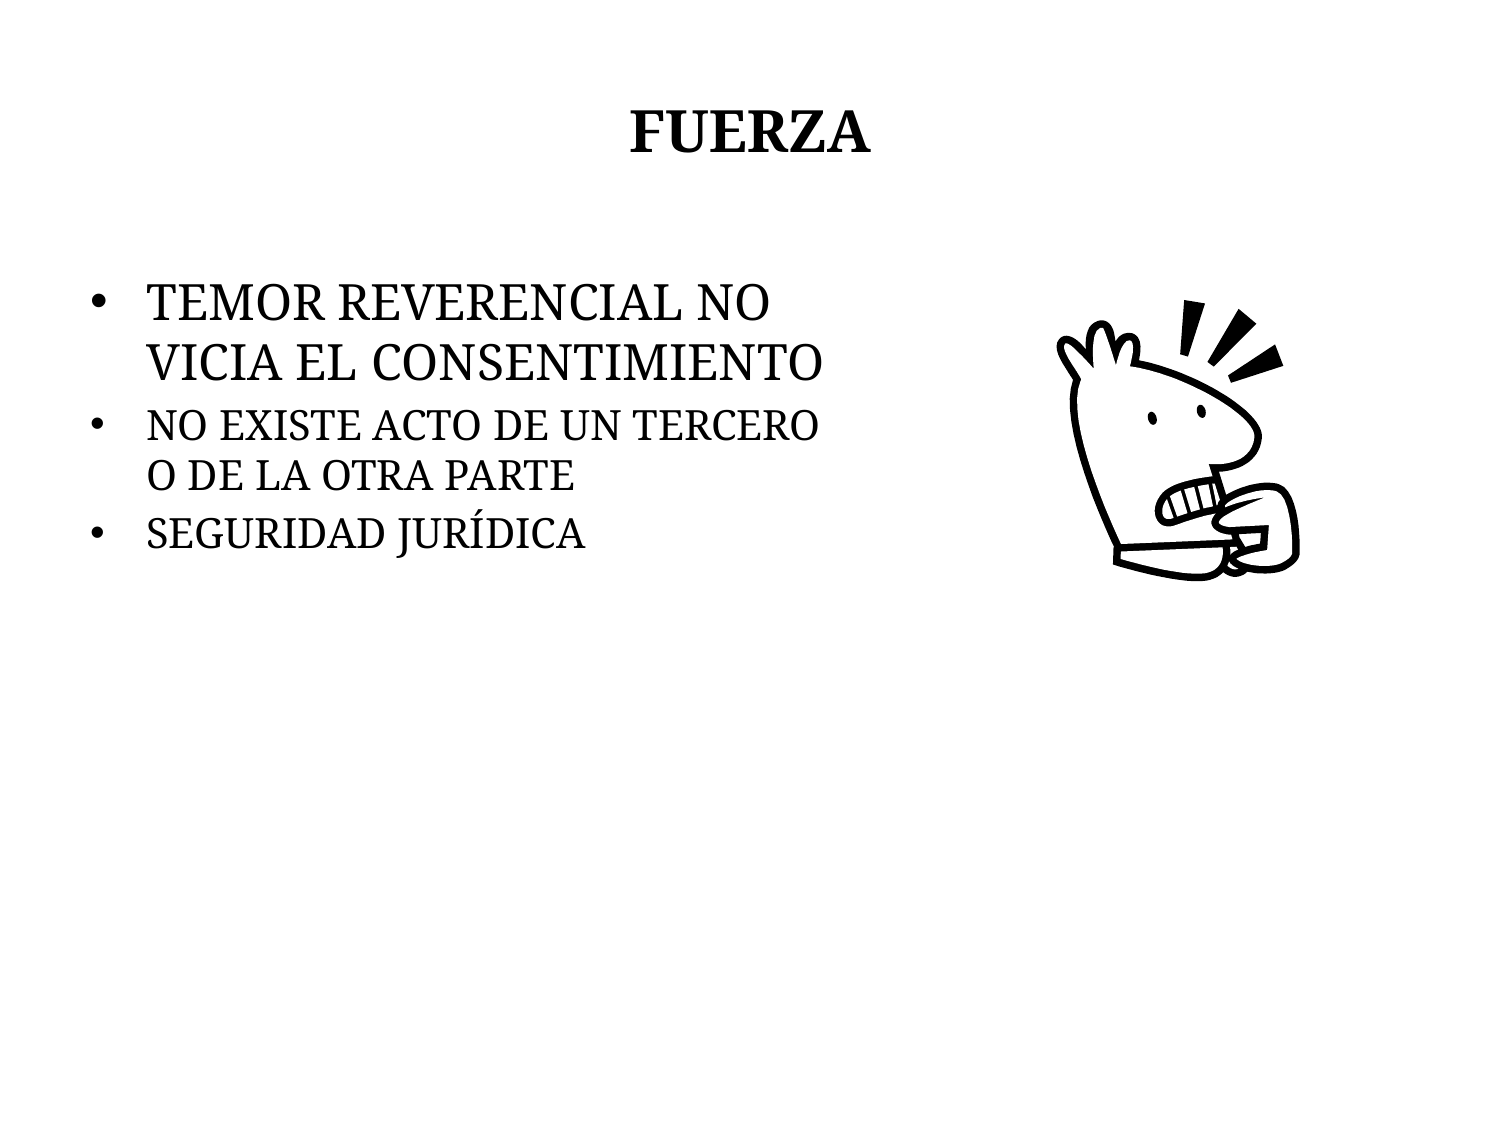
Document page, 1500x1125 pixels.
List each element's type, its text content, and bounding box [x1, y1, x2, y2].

list TEMOR REVERENCIAL NO VICIA EL CONSENTIMIENTO NO EXISTE ACTO DE UN TERCERO O DE LA OTRA PARTE SEGURIDAD JURÍDICA [75, 262, 863, 1005]
picture [1051, 299, 1301, 584]
title FUERZA [75, 45, 1425, 213]
